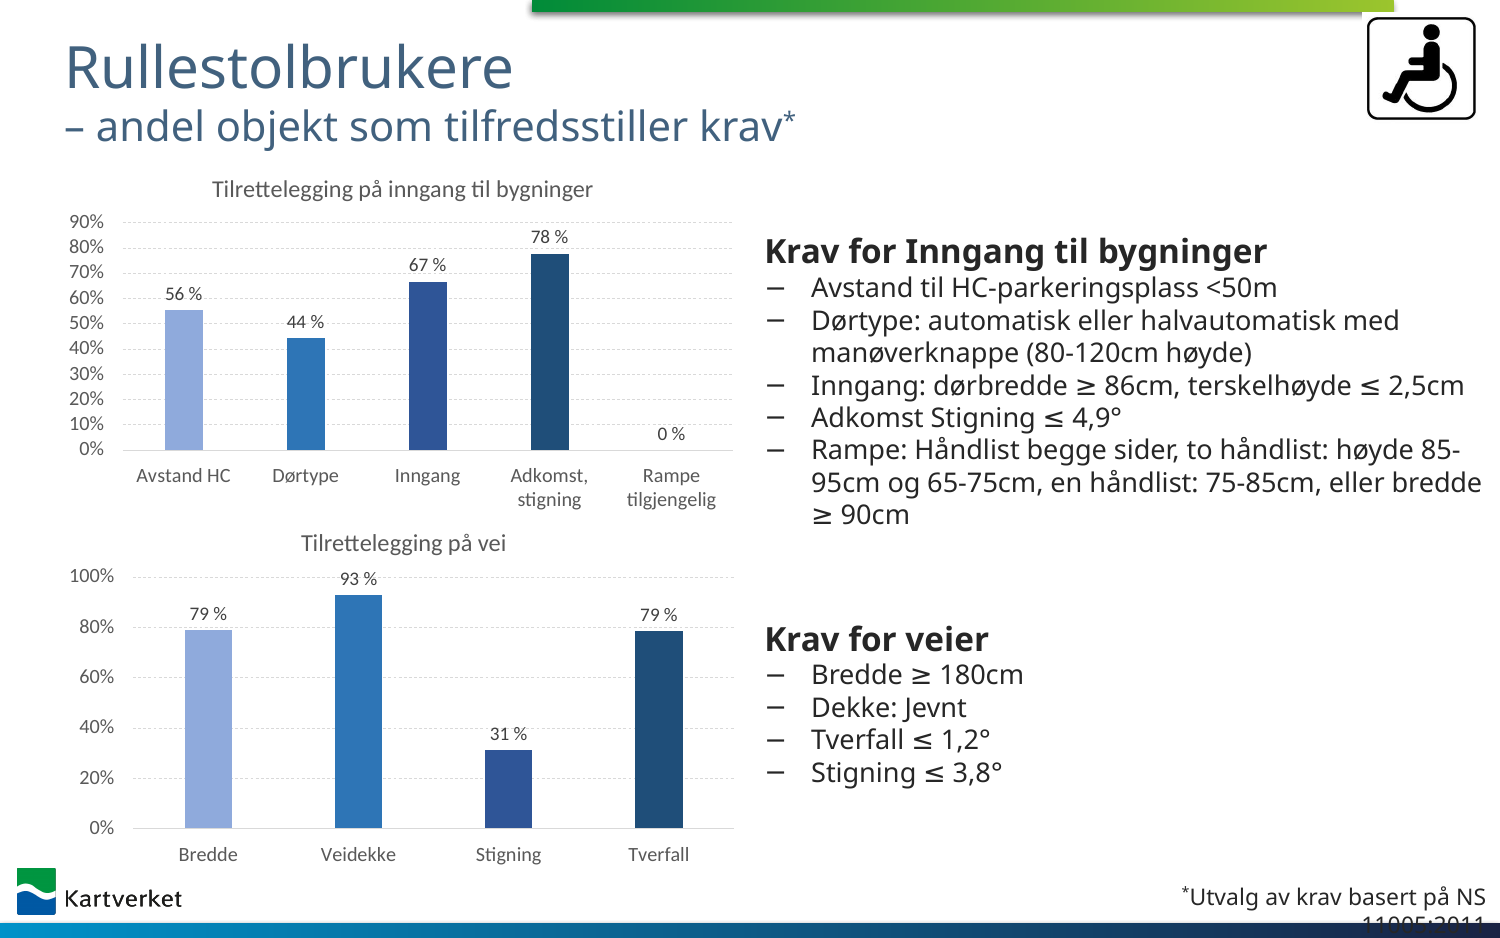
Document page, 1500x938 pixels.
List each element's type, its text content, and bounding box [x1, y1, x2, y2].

text_box Rullestolbrukere – andel objekt som tilfredsstiller krav* [49, 25, 1431, 158]
text_box Krav for Inngang til bygninger Avstand til HC-parkeringsplass <50m Dørtype: automatisk eller halvautomatisk med manøverknappe (80-120cm høyde) Inngang: dørbredde ≥ 86cm, terskelhøyde ≤ 2,5cm Adkomst Stigning ≤ 4,9° Rampe: Håndlist begge sider, to håndlist: høyde 85-95cm og 65-75cm, en håndlist: 75-85cm, eller bredde ≥ 90cm [749, 223, 1500, 538]
picture [62, 520, 746, 874]
text_box *Utvalg av krav basert på NS 11005:2011 [1068, 873, 1500, 938]
text_box Krav for veier Bredde ≥ 180cm Dekke: Jevnt Tverfall ≤ 1,2° Stigning ≤ 3,8° [749, 610, 1500, 795]
picture [62, 166, 744, 519]
picture [1362, 12, 1481, 126]
